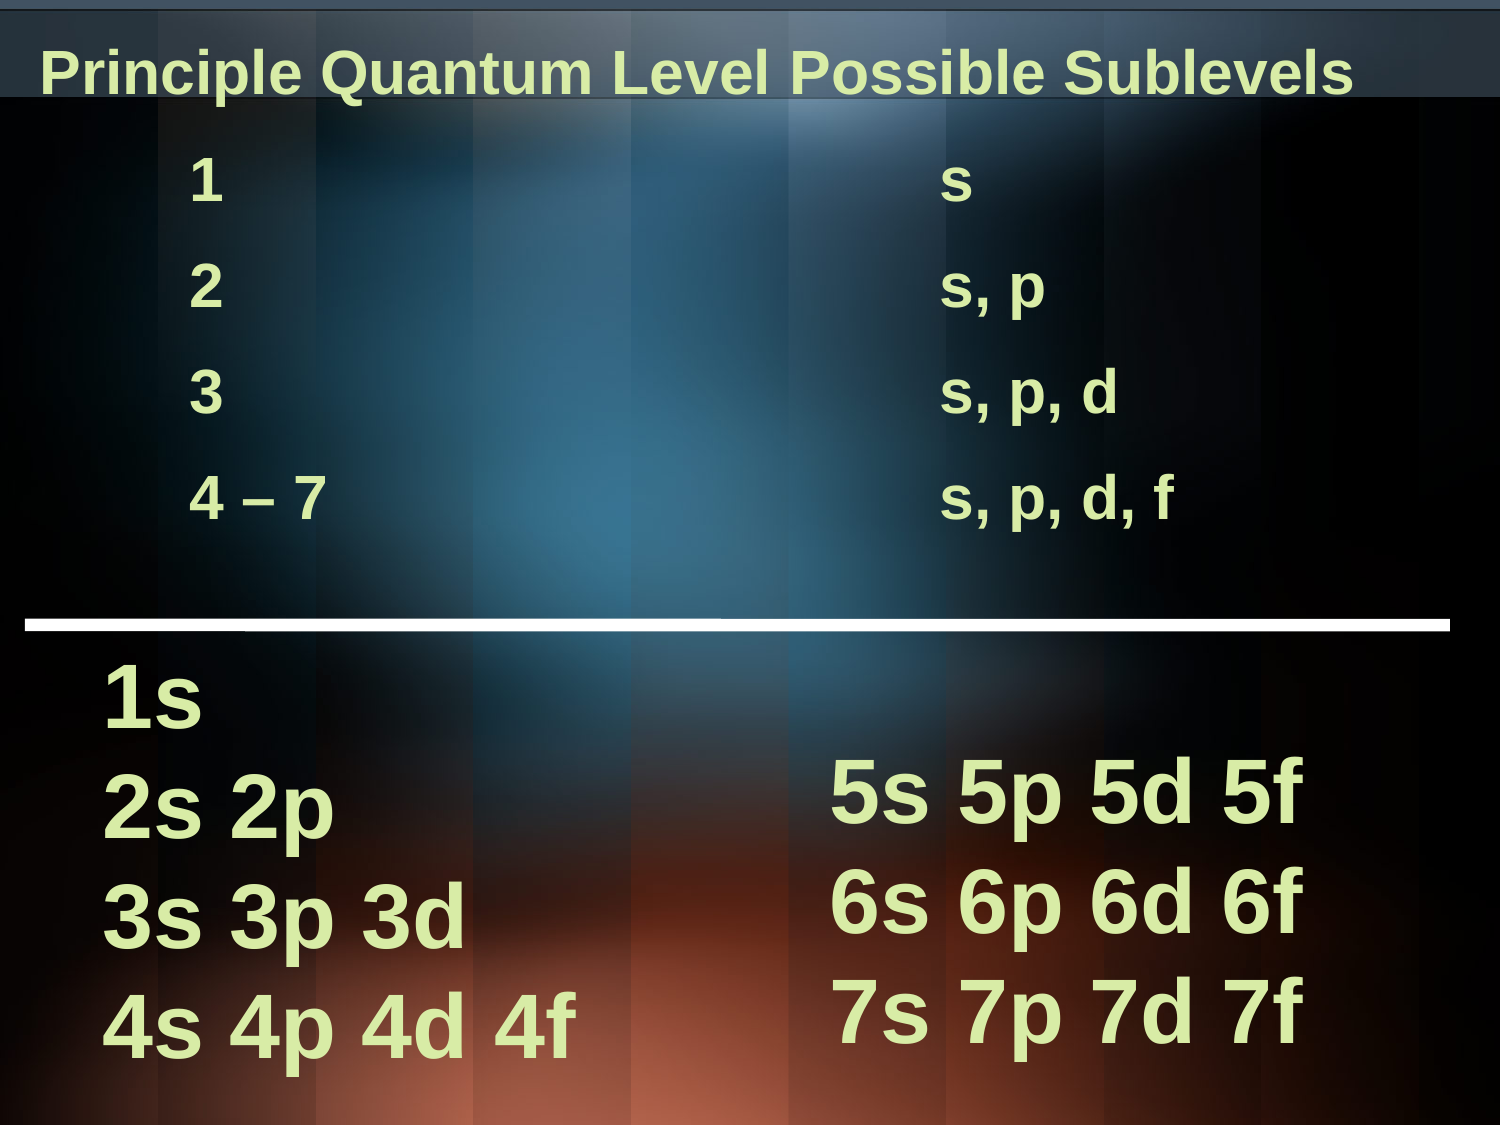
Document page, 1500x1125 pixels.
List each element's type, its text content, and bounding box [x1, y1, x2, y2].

picture [0, 0, 1500, 1125]
text_box Principle Quantum Level Possible Sublevels 1 s 2 s, p 3 s, p, d 4 – 7 s, p, d, f [24, 24, 1463, 540]
text_box 1s 2s 2p 3s 3p 3d 4s 4p 4d 4f [87, 629, 613, 1085]
text_box 5s 5p 5d 5f 6s 6p 6d 6f 7s 7p 7d 7f [815, 724, 1319, 1070]
